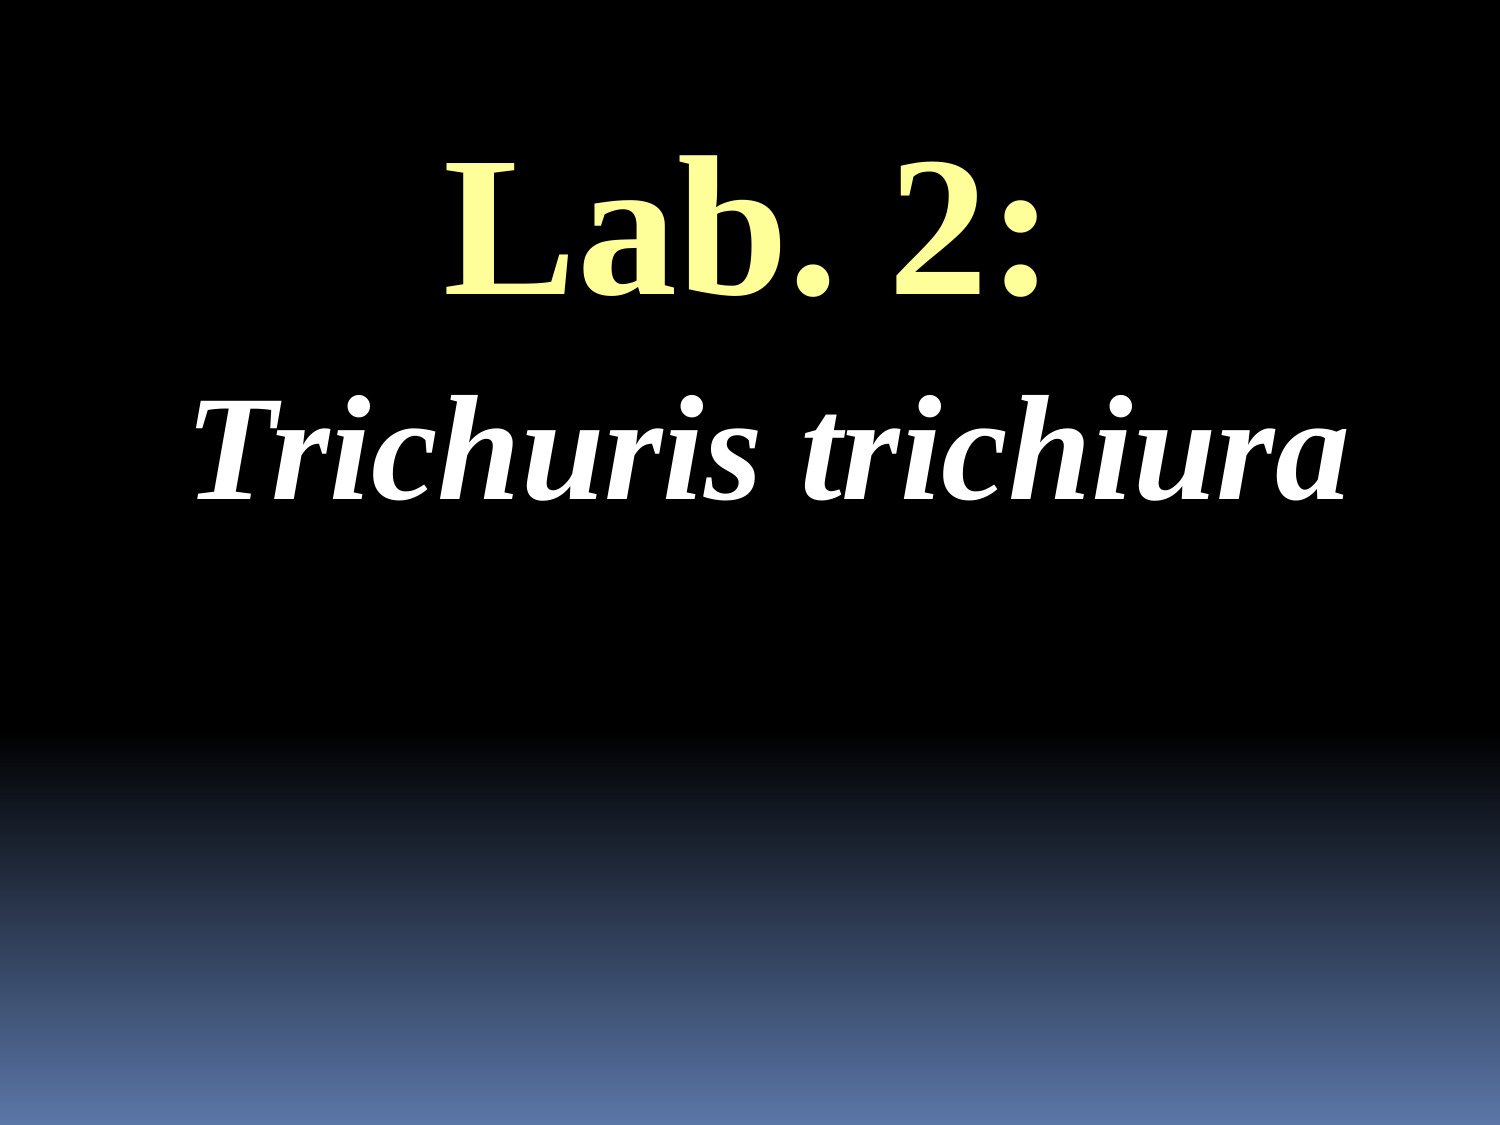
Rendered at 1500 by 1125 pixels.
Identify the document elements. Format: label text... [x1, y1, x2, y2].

list Lab. 2: Trichuris trichiura [62, 87, 1463, 831]
